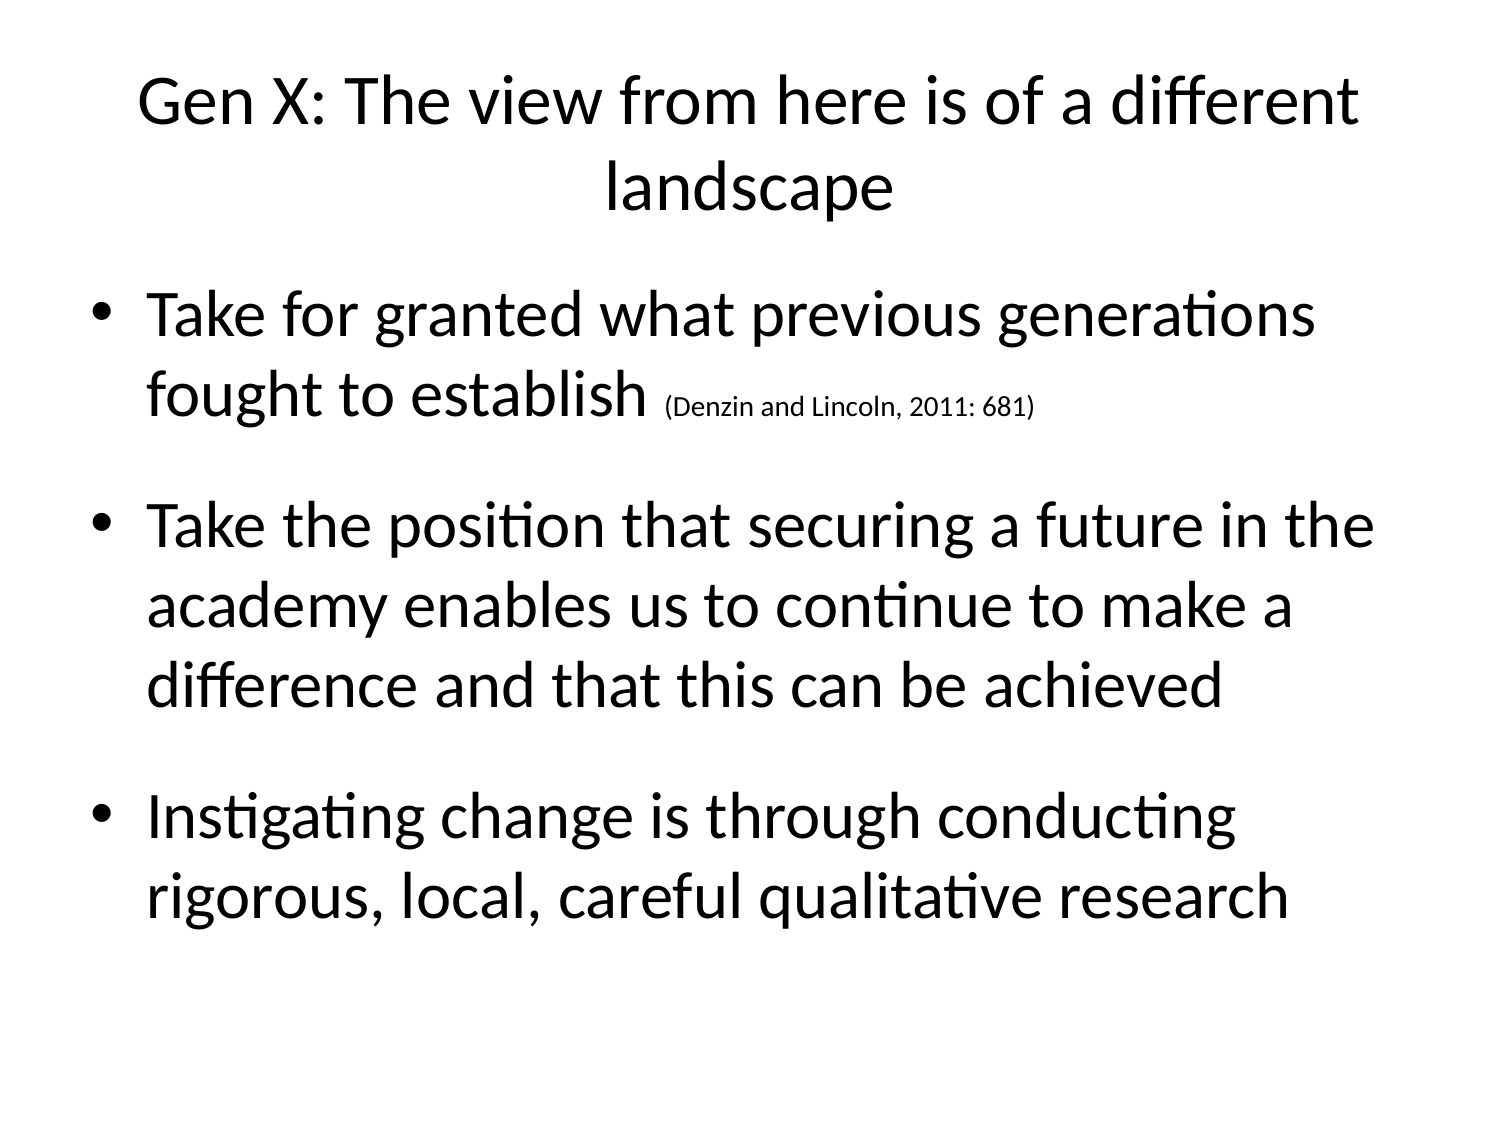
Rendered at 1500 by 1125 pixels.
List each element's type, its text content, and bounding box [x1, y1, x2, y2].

list Take for granted what previous generations fought to establish (Denzin and Lincoln, 2011: 681) Take the position that securing a future in the academy enables us to continue to make a difference and that this can be achieved Instigating change is through conducting rigorous, local, careful qualitative research [75, 262, 1425, 1005]
title Gen X: The view from here is of a different landscape [75, 45, 1425, 233]
